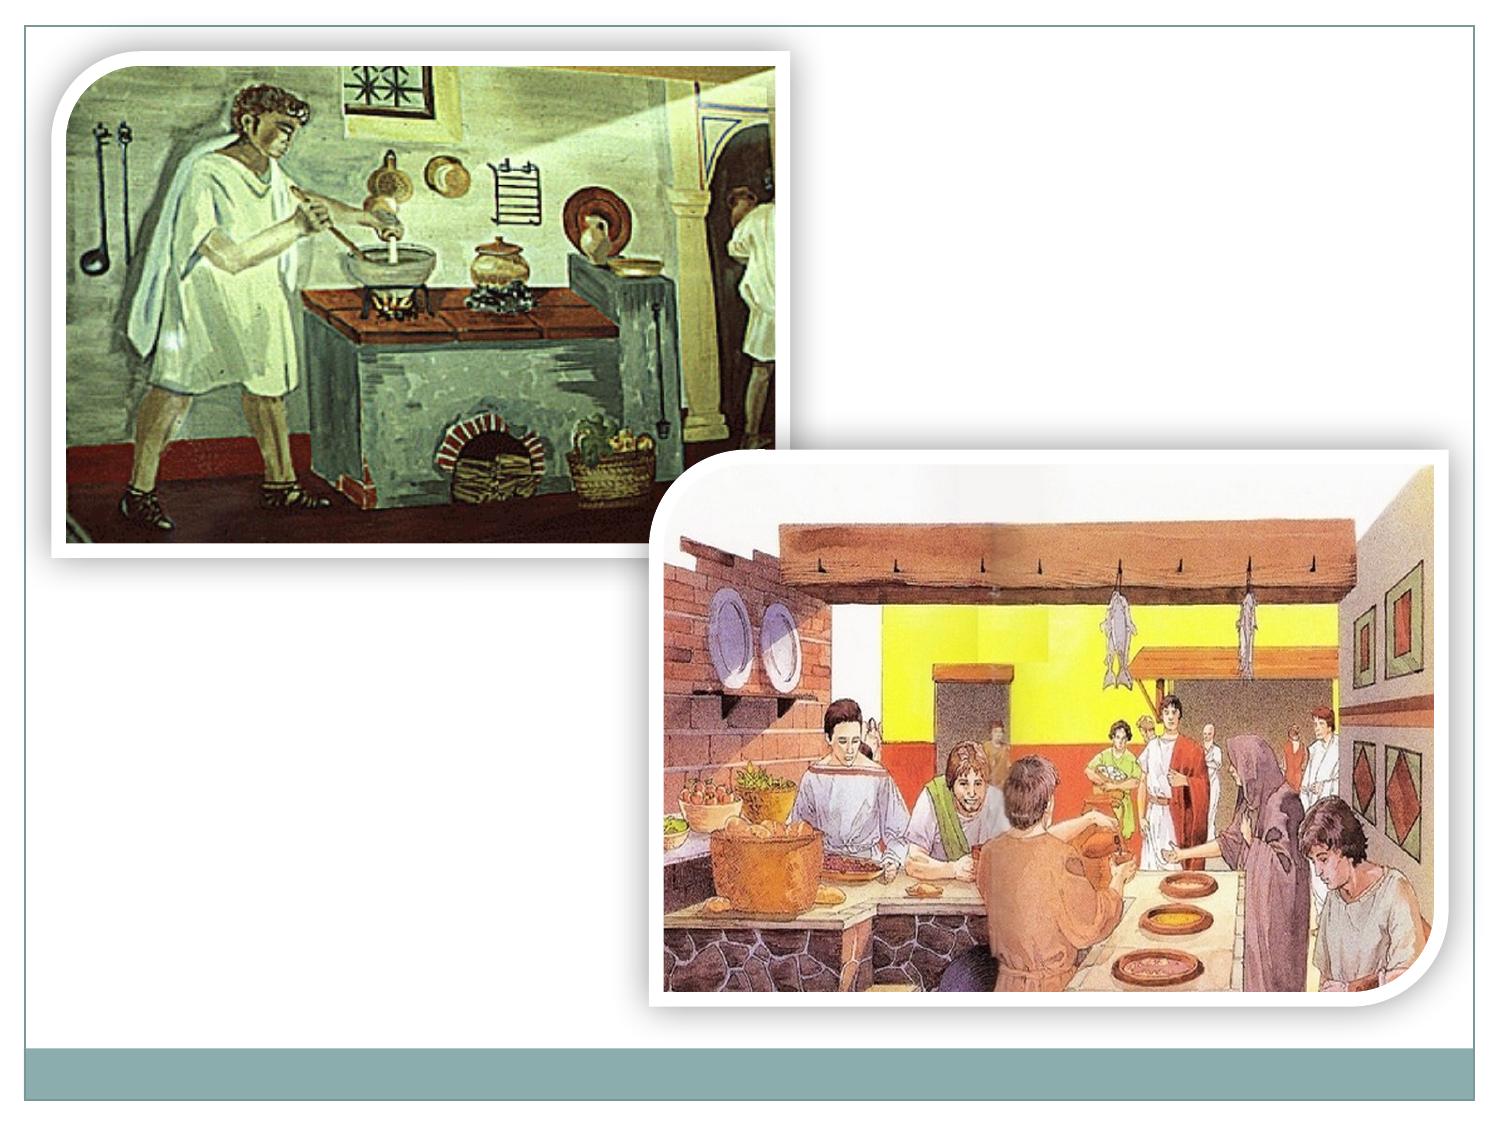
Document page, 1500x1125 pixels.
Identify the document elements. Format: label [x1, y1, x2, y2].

picture [655, 456, 1442, 1000]
list [58, 58, 783, 551]
